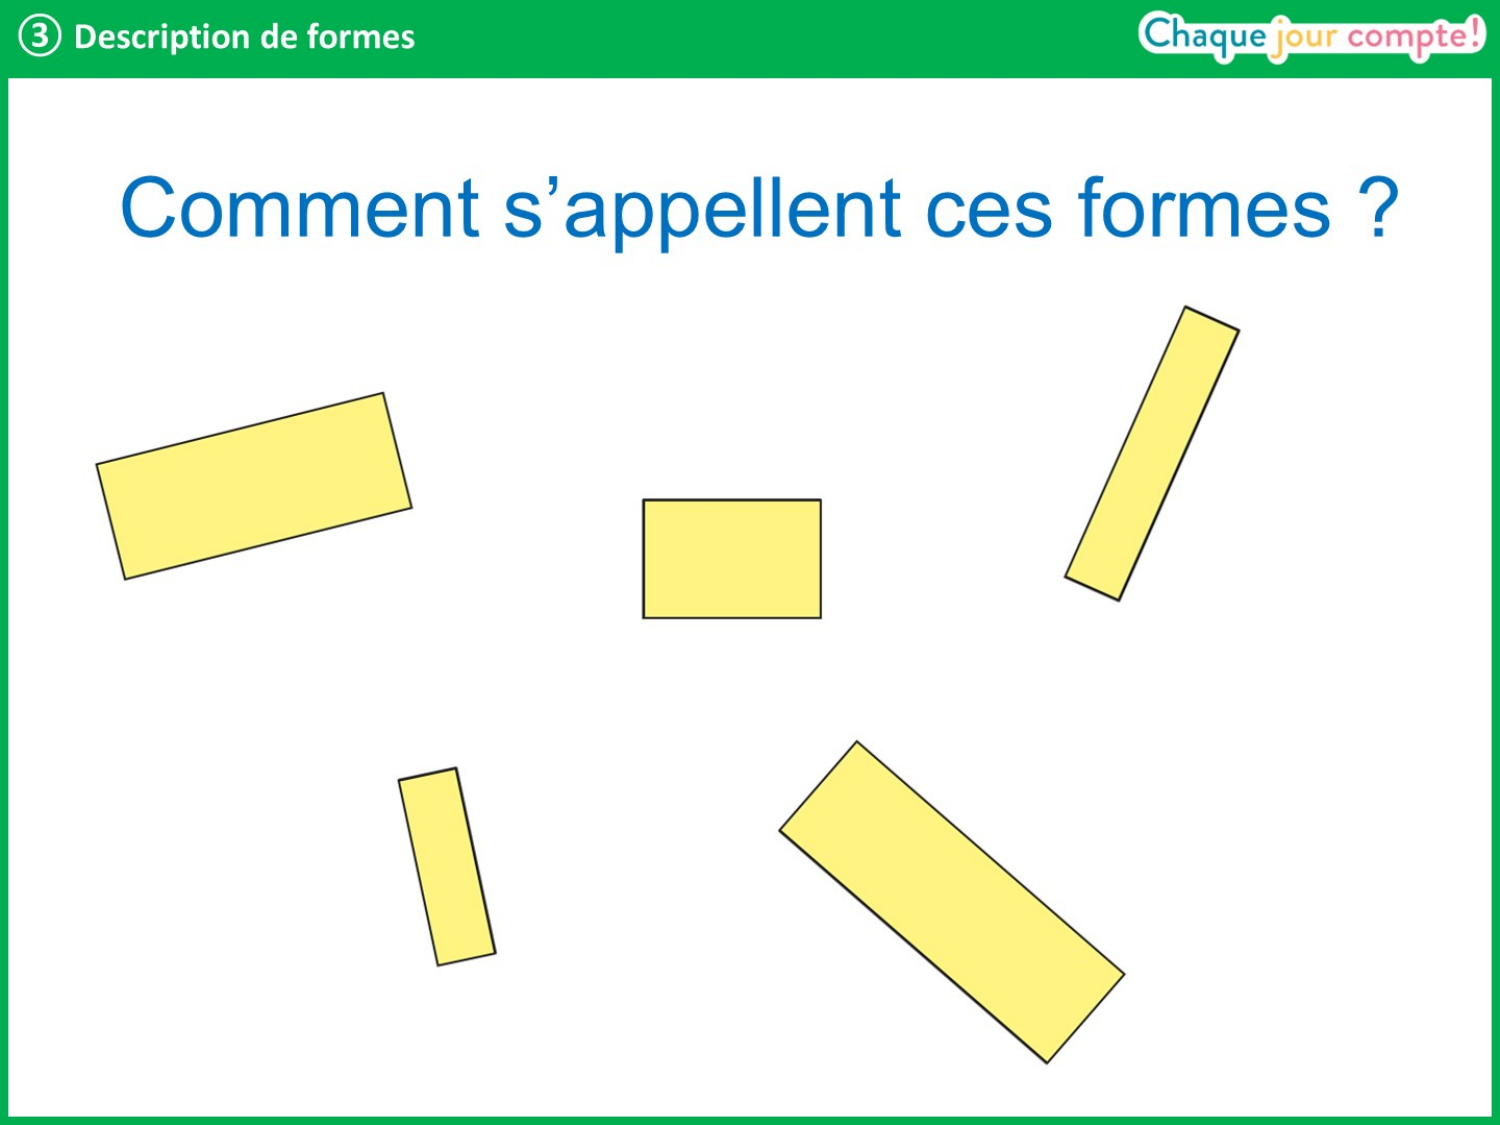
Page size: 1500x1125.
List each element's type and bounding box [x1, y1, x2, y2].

list [0, 0, 1500, 1125]
